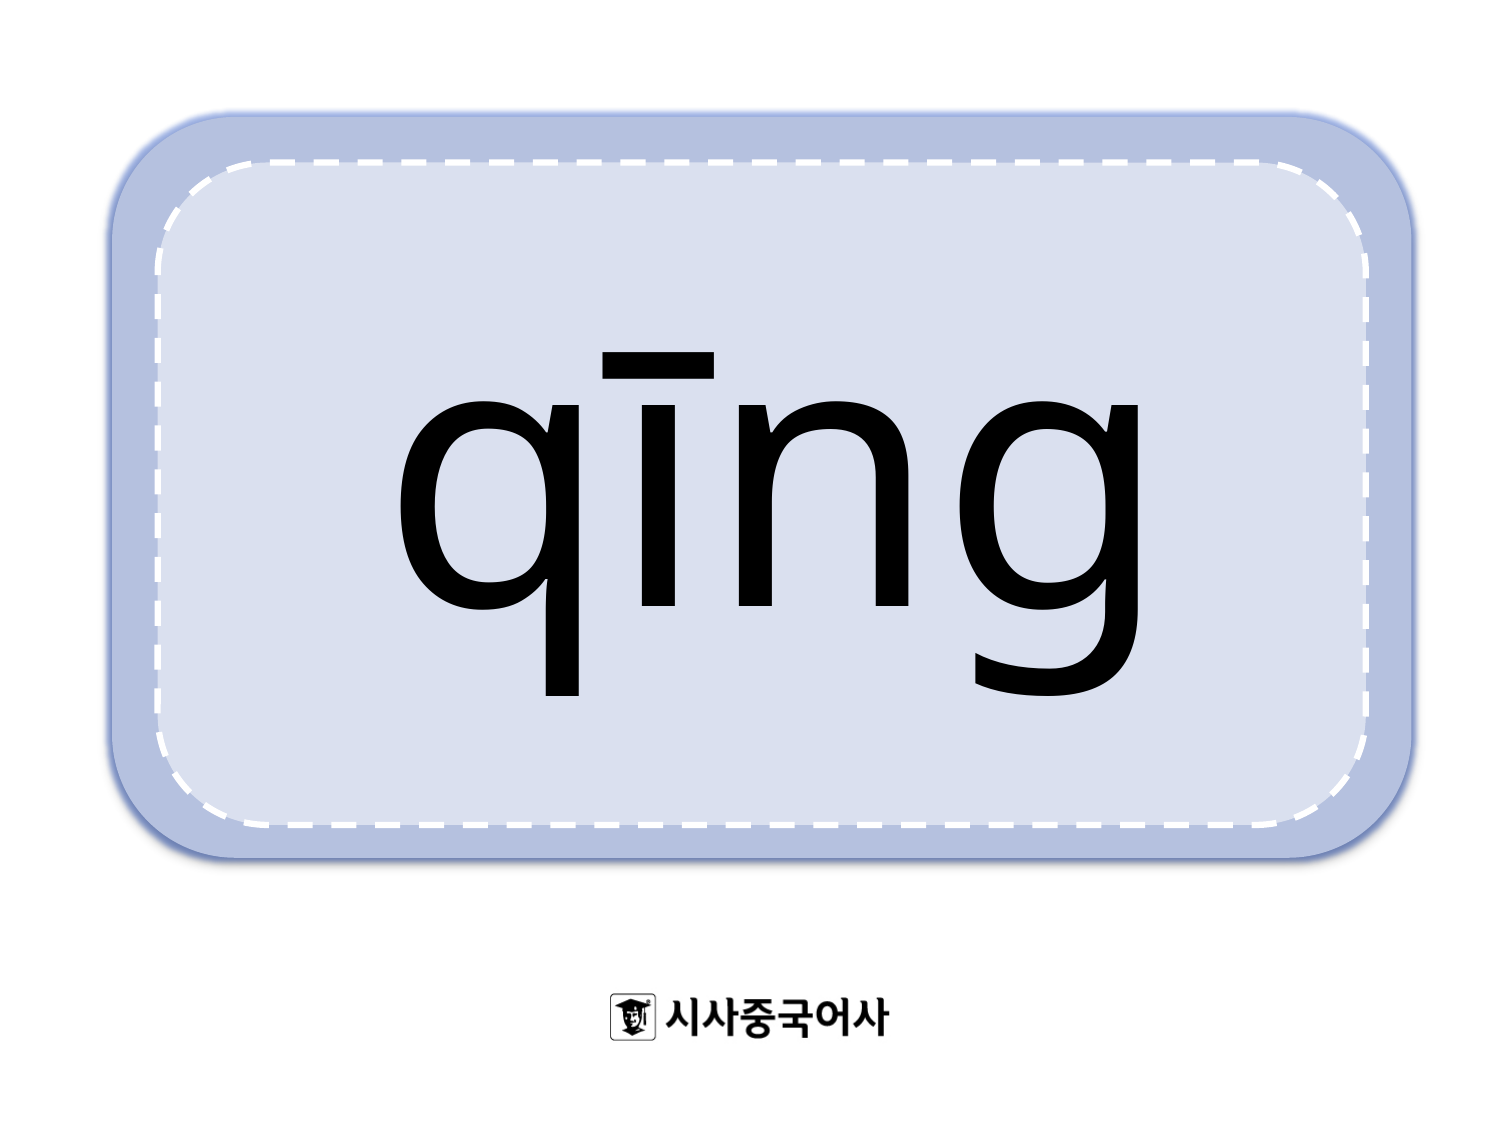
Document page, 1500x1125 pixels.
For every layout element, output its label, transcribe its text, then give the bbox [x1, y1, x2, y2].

picture [602, 987, 898, 1047]
text_box qīng [171, 125, 1380, 788]
